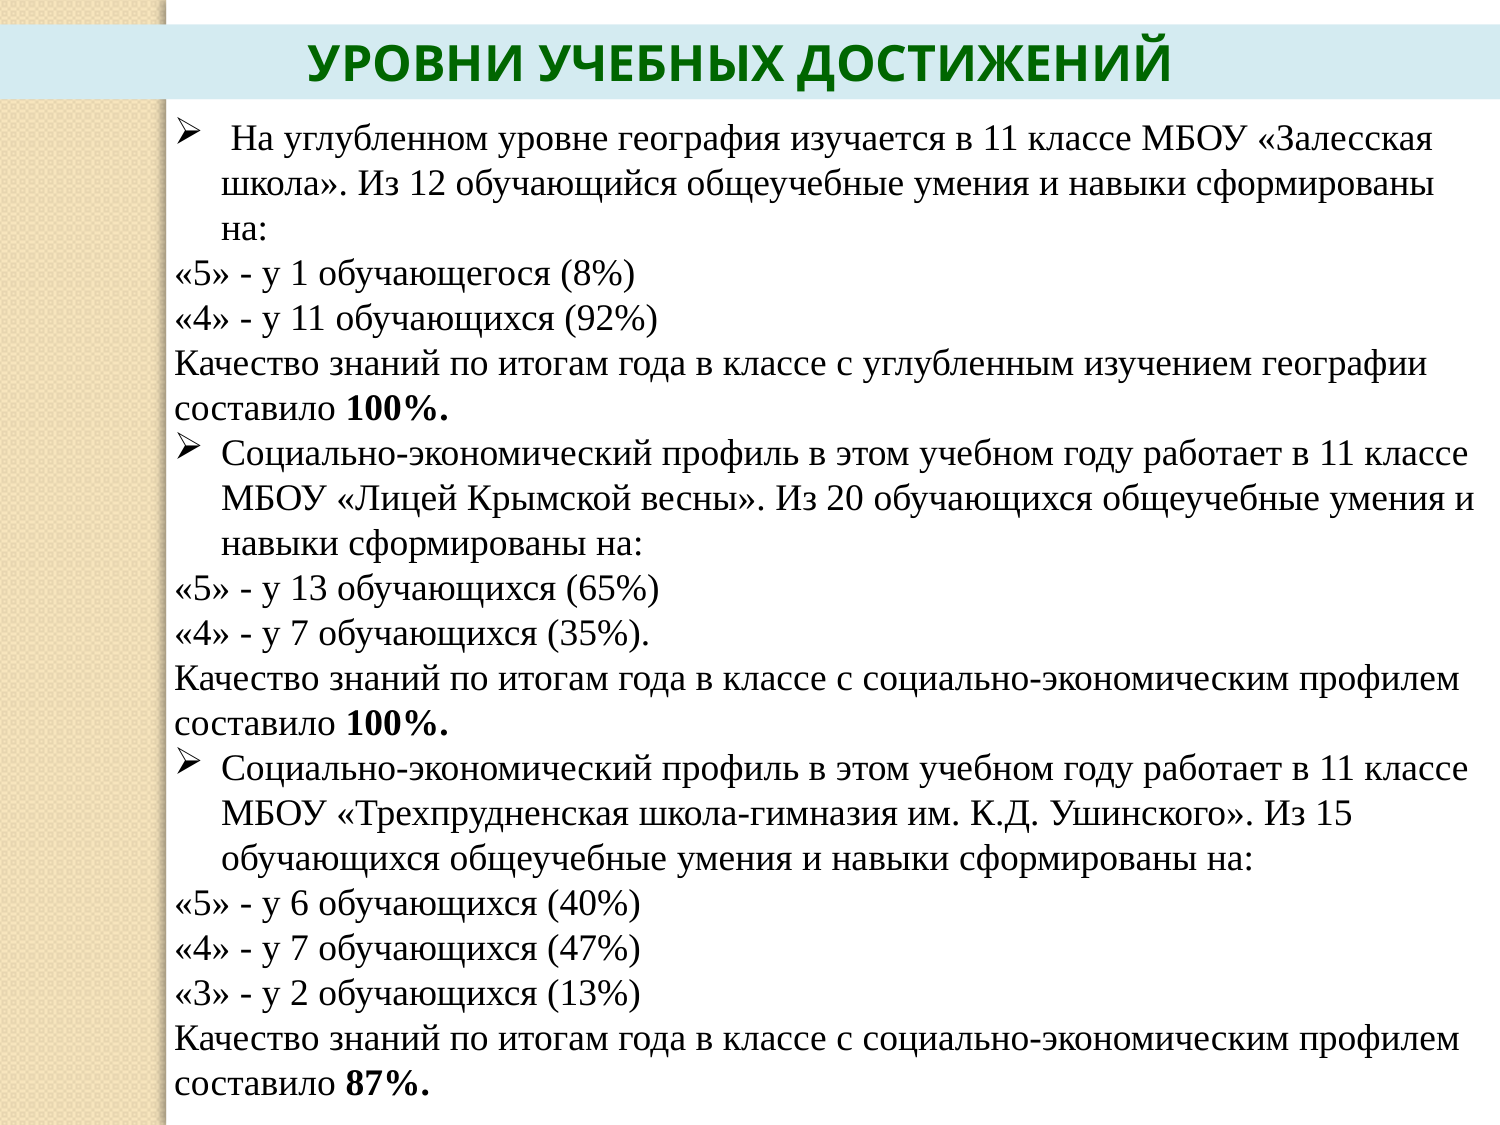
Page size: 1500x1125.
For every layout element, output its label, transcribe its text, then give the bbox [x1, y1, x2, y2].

text_box УРОВНИ УЧЕБНЫХ ДОСТИЖЕНИЙ [0, 24, 1500, 100]
text_box На углубленном уровне география изучается в 11 классе МБОУ «Залесская школа». Из 12 обучающийся общеучебные умения и навыки сформированы на: «5» - у 1 обучающегося (8%) «4» - у 11 обучающихся (92%) Качество знаний по итогам года в классе с углубленным изучением географии составило 100%. Социально-экономический профиль в этом учебном году работает в 11 классе МБОУ «Лицей Крымской весны». Из 20 обучающихся общеучебные умения и навыки сформированы на: «5» - у 13 обучающихся (65%) «4» - у 7 обучающихся (35%). Качество знаний по итогам года в классе с социально-экономическим профилем составило 100%. Социально-экономический профиль в этом учебном году работает в 11 классе МБОУ «Трехпрудненская школа-гимназия им. К.Д. Ушинского». Из 15 обучающихся общеучебные умения и навыки сформированы на: «5» - у 6 обучающихся (40%) «4» - у 7 обучающихся (47%) «3» - у 2 обучающихся (13%) Качество знаний по итогам года в классе с социально-экономическим профилем составило 87%. [159, 106, 1495, 1111]
